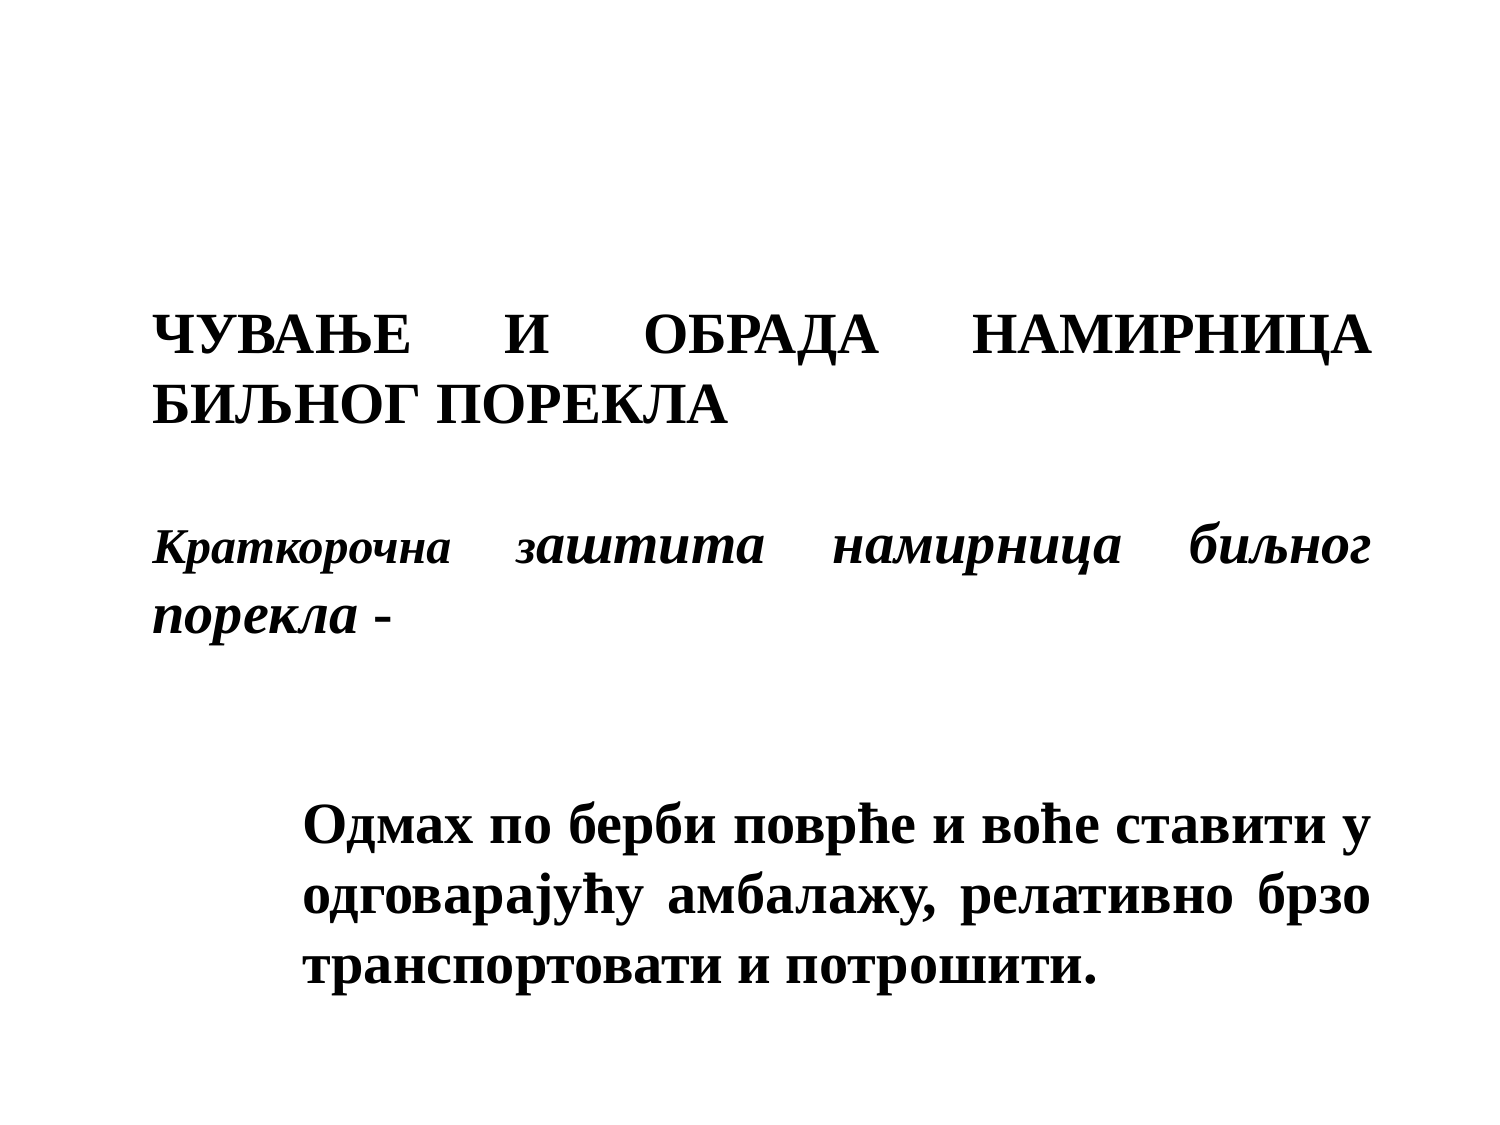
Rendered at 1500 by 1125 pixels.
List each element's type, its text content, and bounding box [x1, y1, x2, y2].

text_box ЧУВАЊЕ И ОБРАДА НАМИРНИЦА БИЉНОГ ПОРЕКЛА Краткорочна заштита намирница биљног порекла - Одмах по берби поврће и воће ставити у одговарајућу амбалажу, релативно брзо транспортовати и потрошити. [137, 287, 1388, 1072]
